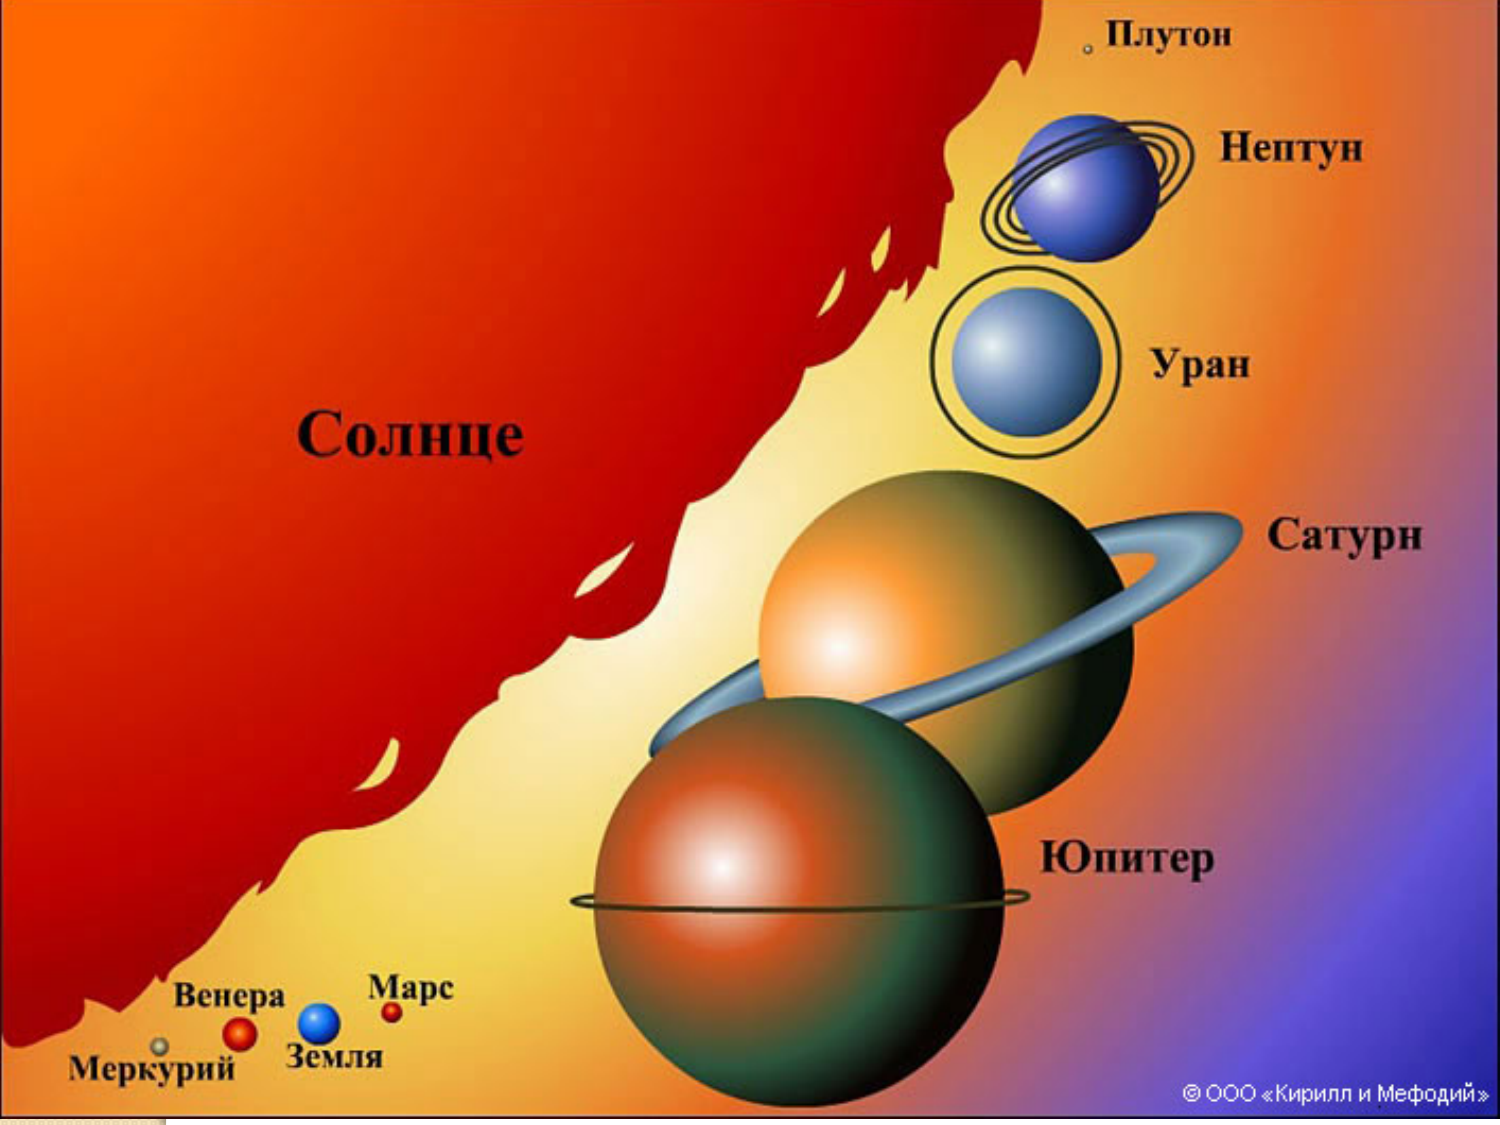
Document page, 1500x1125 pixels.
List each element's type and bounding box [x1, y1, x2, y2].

list [0, 0, 1500, 1119]
